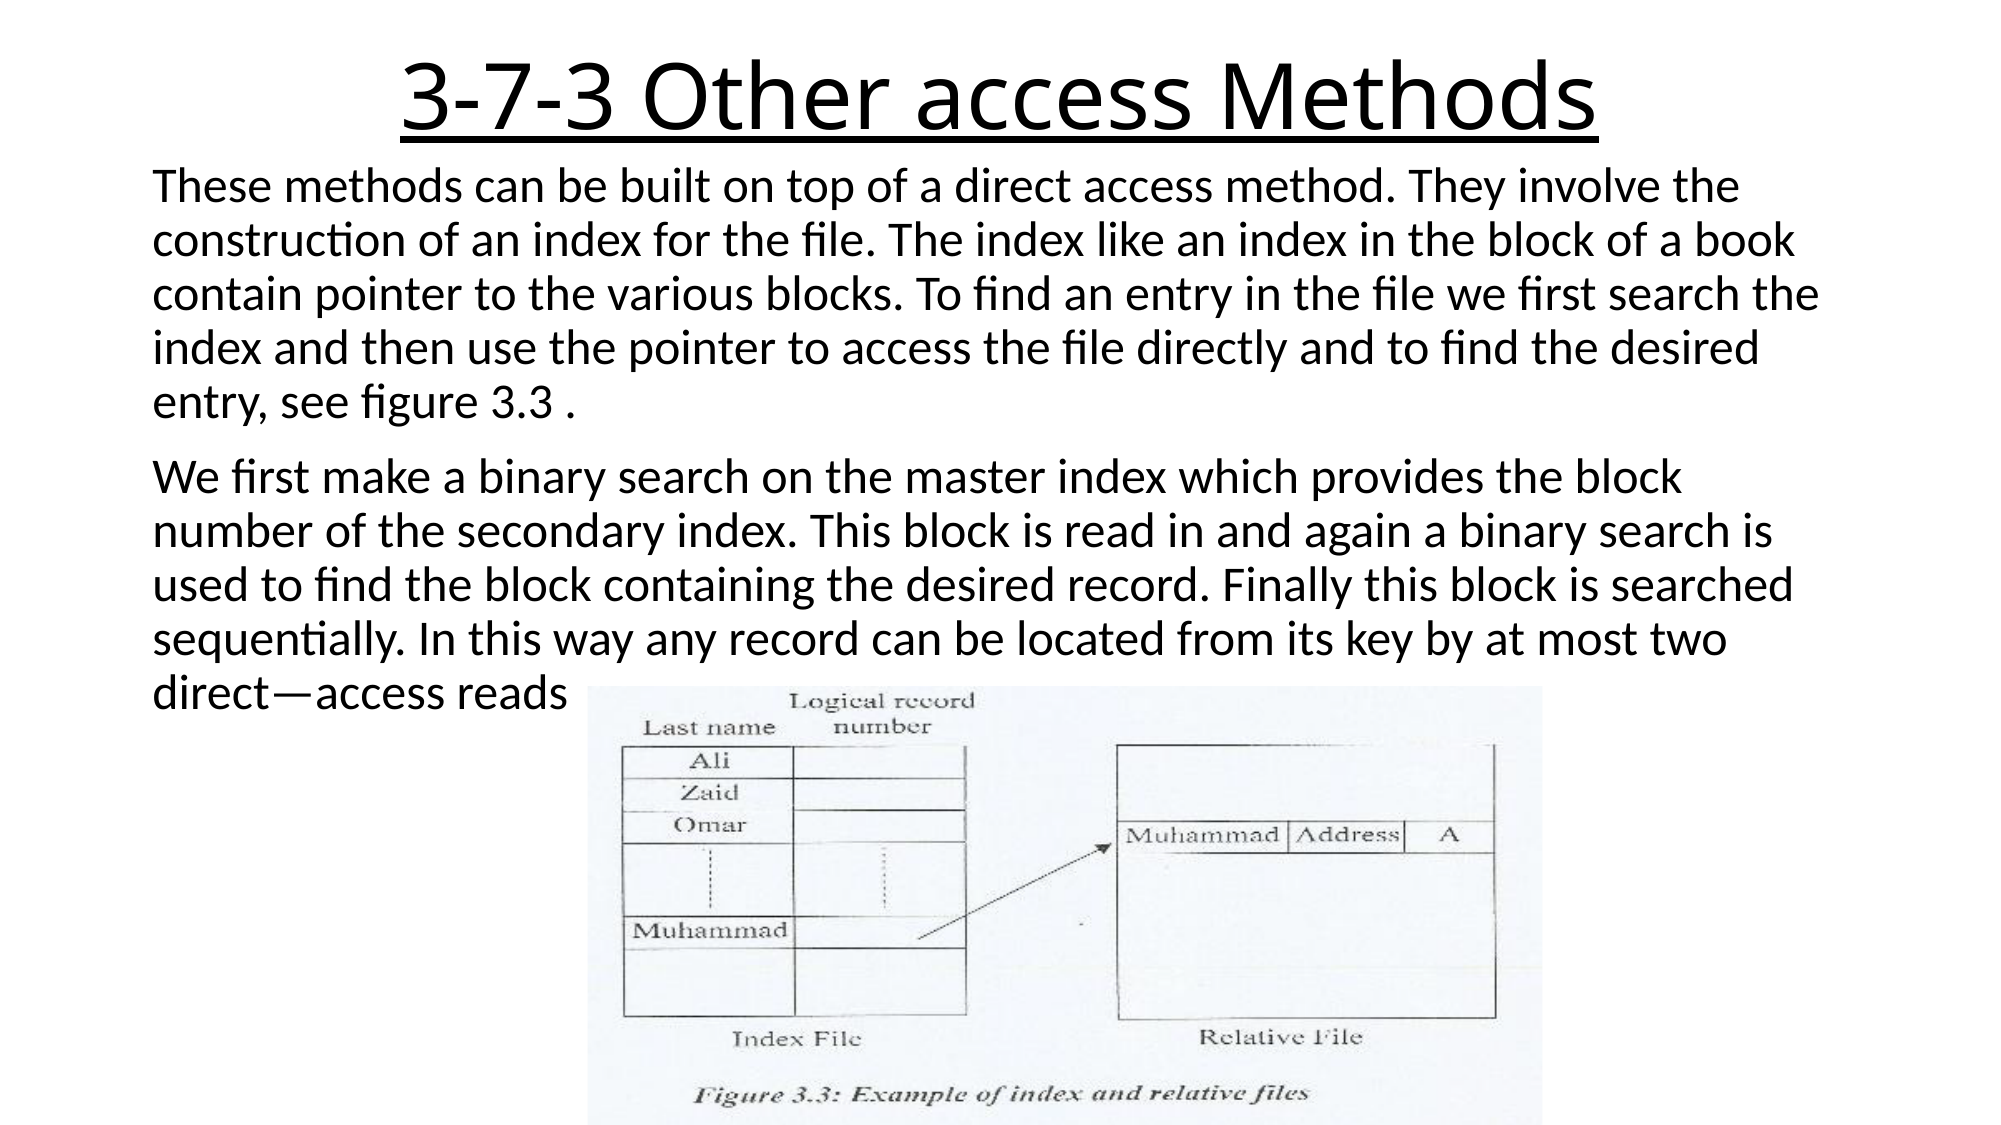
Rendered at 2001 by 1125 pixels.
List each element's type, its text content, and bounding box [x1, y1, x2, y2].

text_box [0, 0, 2000, 75]
list These methods can be built on top of a direct access method. They involve the construction of an index for the file. The index like an index in the block of a book contain pointer to the various blocks. To find an entry in the file we first search the index and then use the pointer to access the file directly and to find the desired entry, see figure 3.3 . We first make a binary search on the master index which provides the block number of the secondary index. This block is read in and again a binary search is used to find the block containing the desired record. Finally this block is searched sequentially. In this way any record can be located from its key by at most two direct—access reads [137, 152, 1863, 1125]
title 3-7-3 Other access Methods [137, 76, 1863, 152]
picture [587, 686, 1543, 1125]
